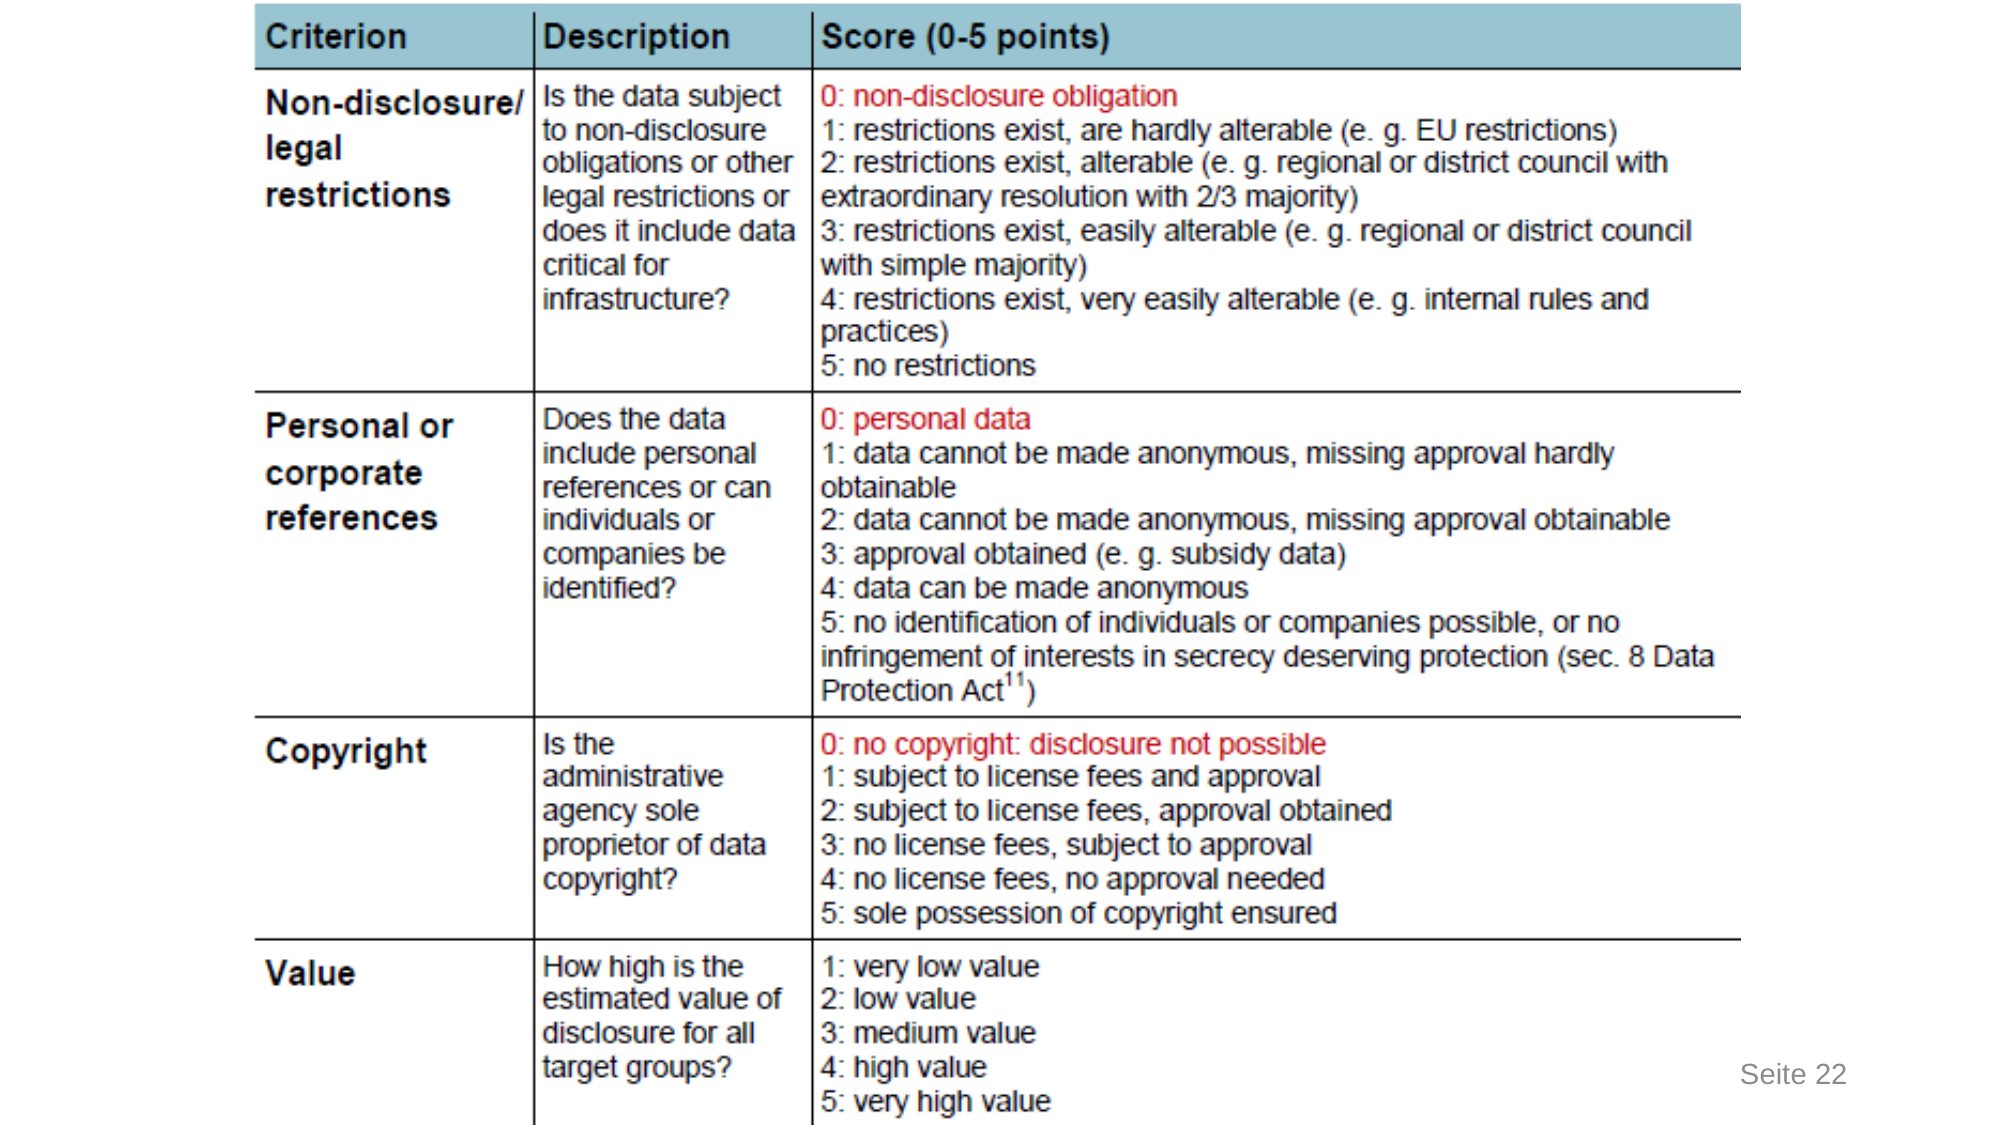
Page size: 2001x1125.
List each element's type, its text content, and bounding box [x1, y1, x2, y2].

slide_number 4. Oktober 2012 · Seite 22 [1741, 1042, 1863, 1103]
picture [249, 2, 1741, 1125]
